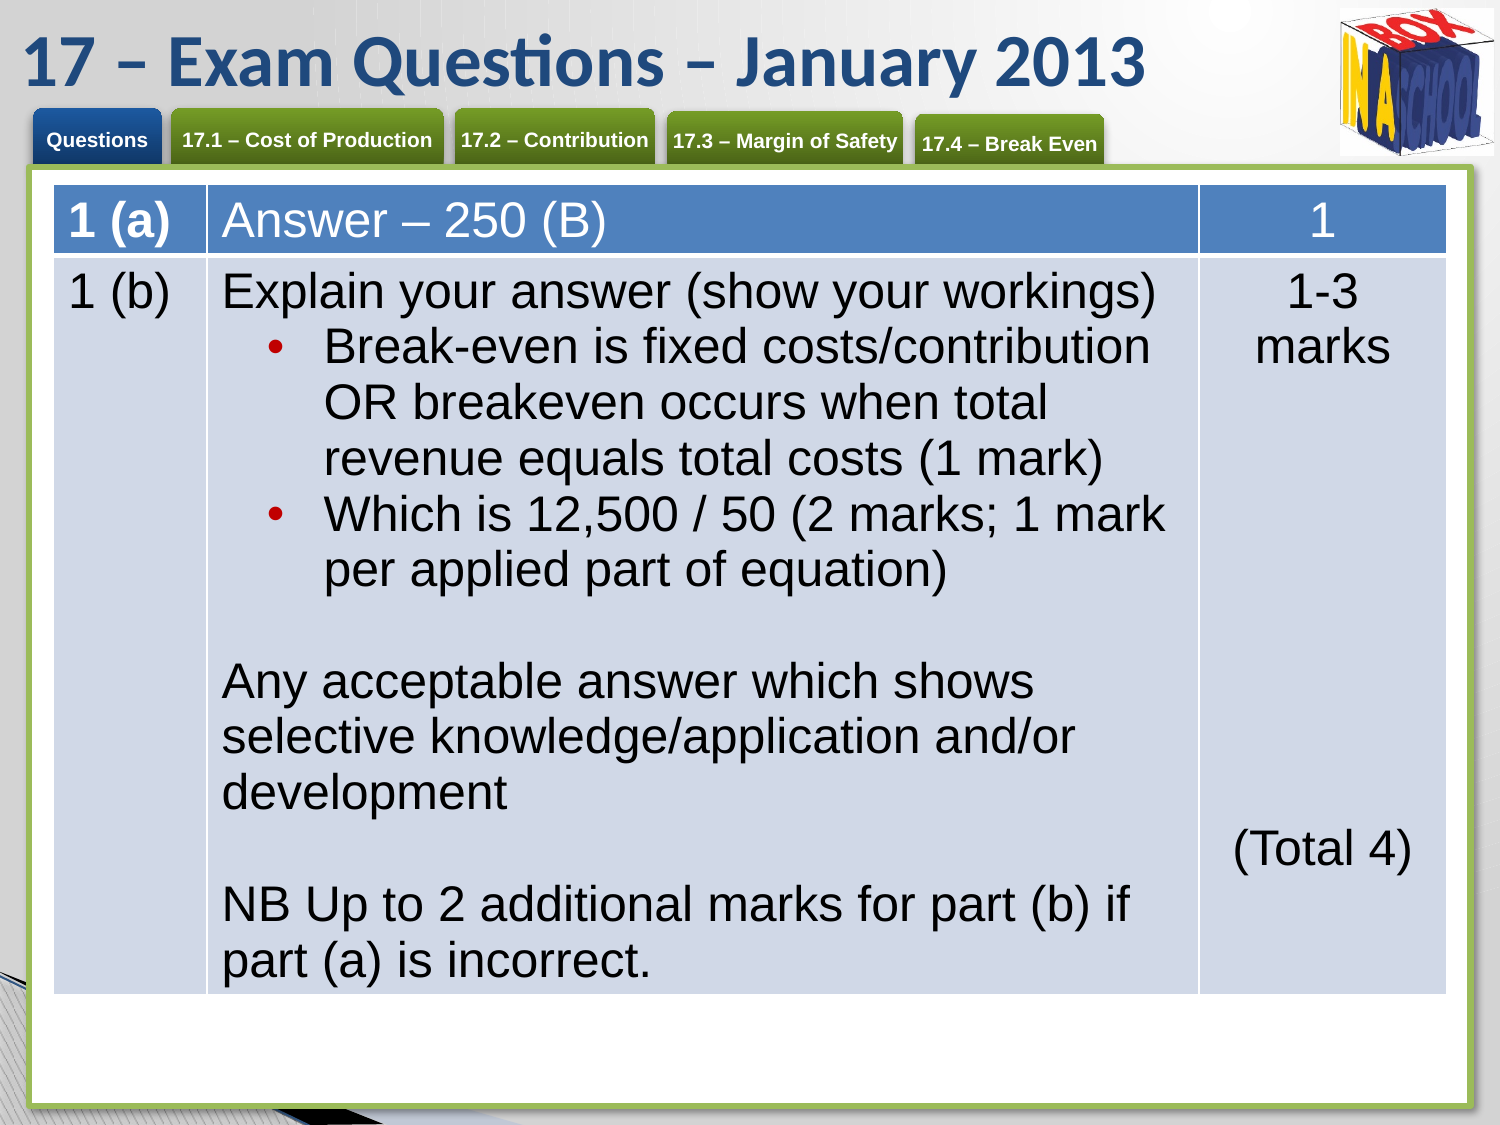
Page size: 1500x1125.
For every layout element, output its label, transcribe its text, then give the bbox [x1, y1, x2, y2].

table_header 1 [1200, 185, 1446, 253]
picture [1340, 8, 1495, 156]
table_header 1 (a) [54, 185, 206, 253]
table_cell 1 (b) [54, 258, 206, 994]
picture [281, 1114, 303, 1125]
table_cell Explain your answer (show your workings) Break-even is fixed costs/contribution OR breakeven occurs when total revenue equals total costs (1 mark) Which is 12,500 / 50 (2 marks; 1 mark per applied part of equation) Any acceptable answer which shows selective knowledge/application and/or development NB Up to 2 additional marks for part (b) if part (a) is incorrect. [208, 258, 1198, 994]
table_header Answer – 250 (B) [208, 185, 1198, 253]
table_cell 1-3 marks (Total 4) [1200, 258, 1446, 994]
title 17 – Exam Questions – January 2013 [5, 11, 1270, 102]
